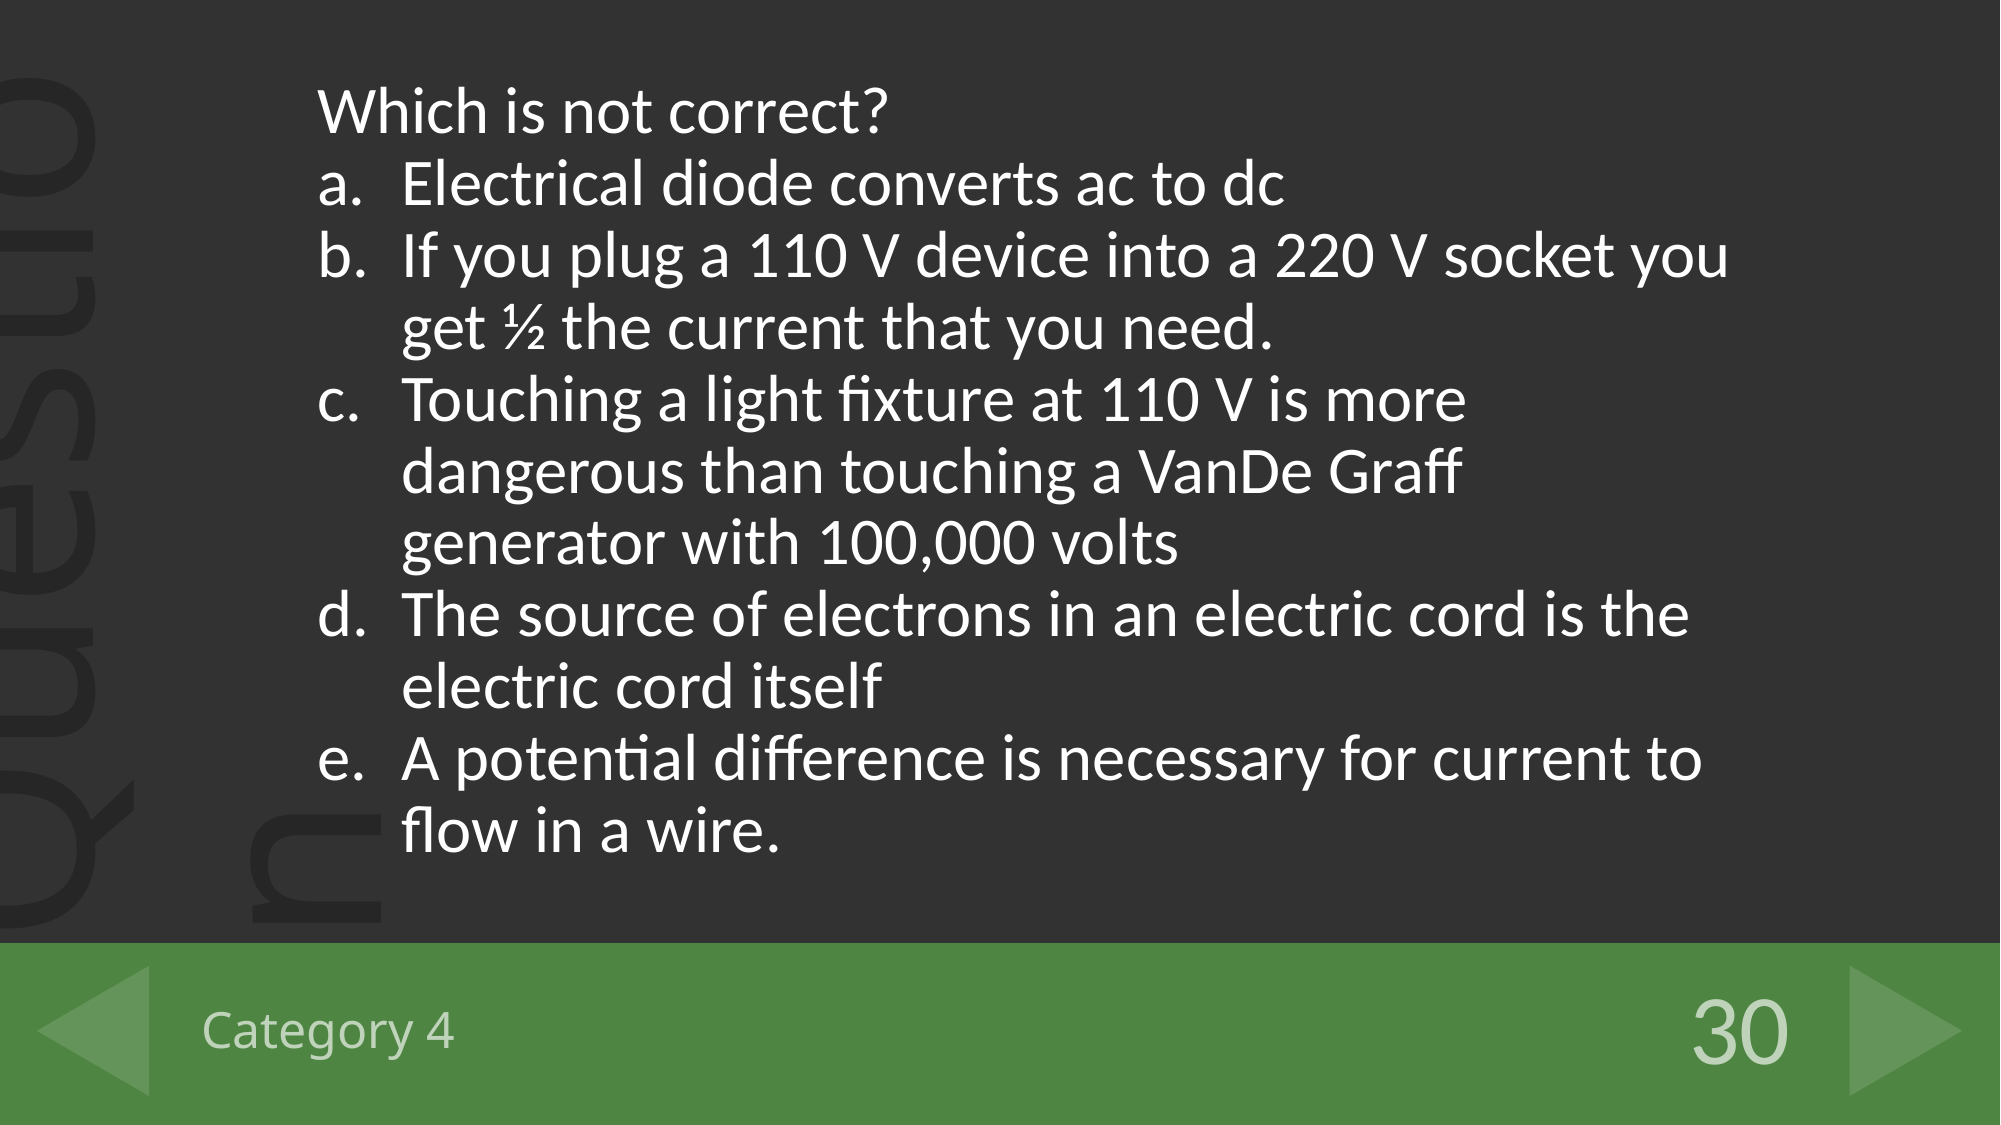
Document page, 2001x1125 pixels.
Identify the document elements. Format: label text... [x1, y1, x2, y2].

list Which is not correct? Electrical diode converts ac to dc If you plug a 110 V device into a 220 V socket you get ½ the current that you need. Touching a light fixture at 110 V is more dangerous than touching a VanDe Graff generator with 100,000 volts The source of electrons in an electric cord is the electric cord itself A potential difference is necessary for current to flow in a wire. [302, 307, 1760, 636]
title Category 4 [185, 967, 1494, 1097]
list 30 [1494, 967, 1806, 1097]
